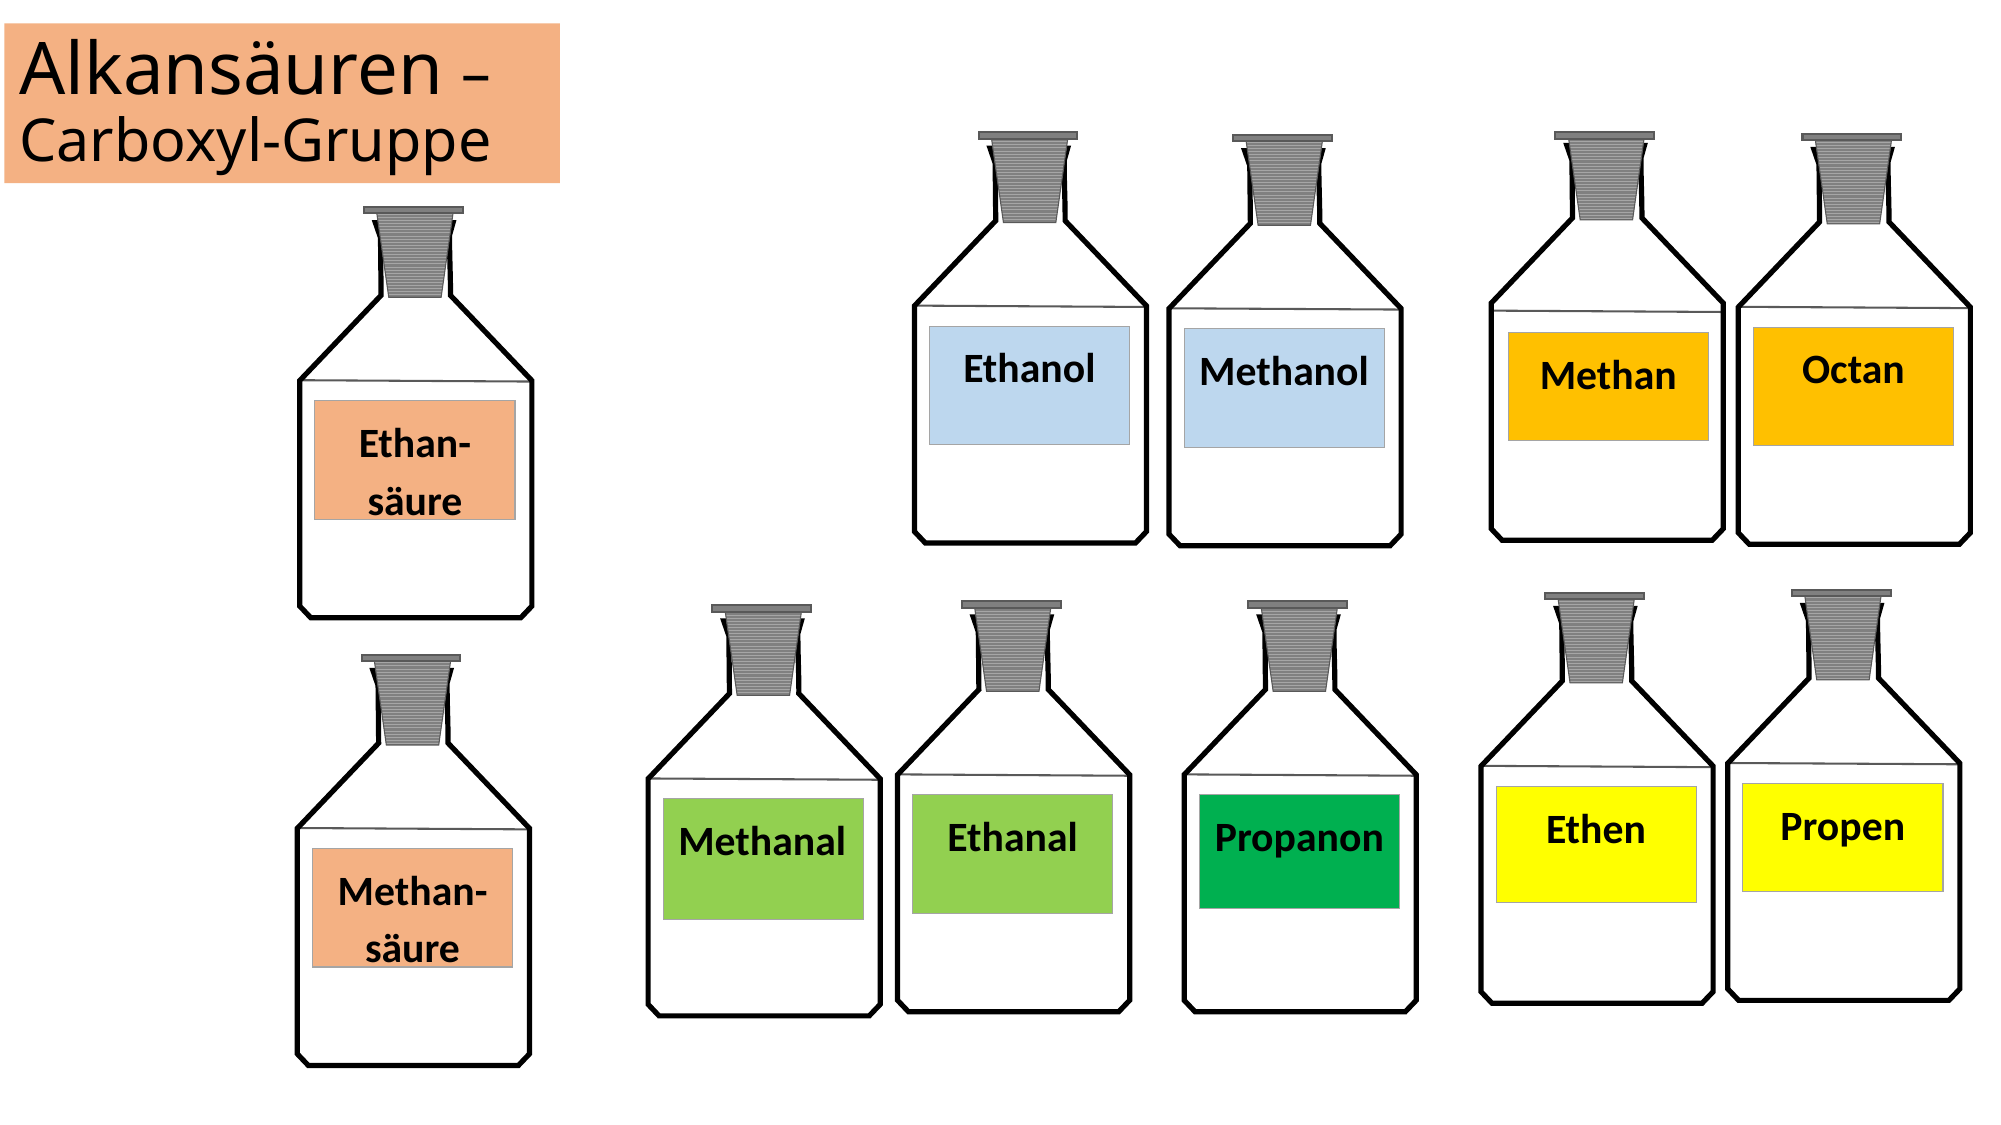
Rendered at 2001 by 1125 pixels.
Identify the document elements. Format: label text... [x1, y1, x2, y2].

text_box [1738, 133, 1971, 545]
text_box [1481, 592, 1714, 1004]
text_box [297, 654, 530, 1066]
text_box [648, 605, 881, 1016]
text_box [1491, 132, 1724, 541]
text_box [1727, 589, 1960, 1001]
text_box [897, 601, 1130, 1012]
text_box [1184, 601, 1417, 1012]
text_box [299, 207, 532, 618]
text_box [1169, 135, 1402, 546]
title Alkansäuren – Carboxyl-Gruppe [4, 23, 560, 184]
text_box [914, 132, 1147, 544]
